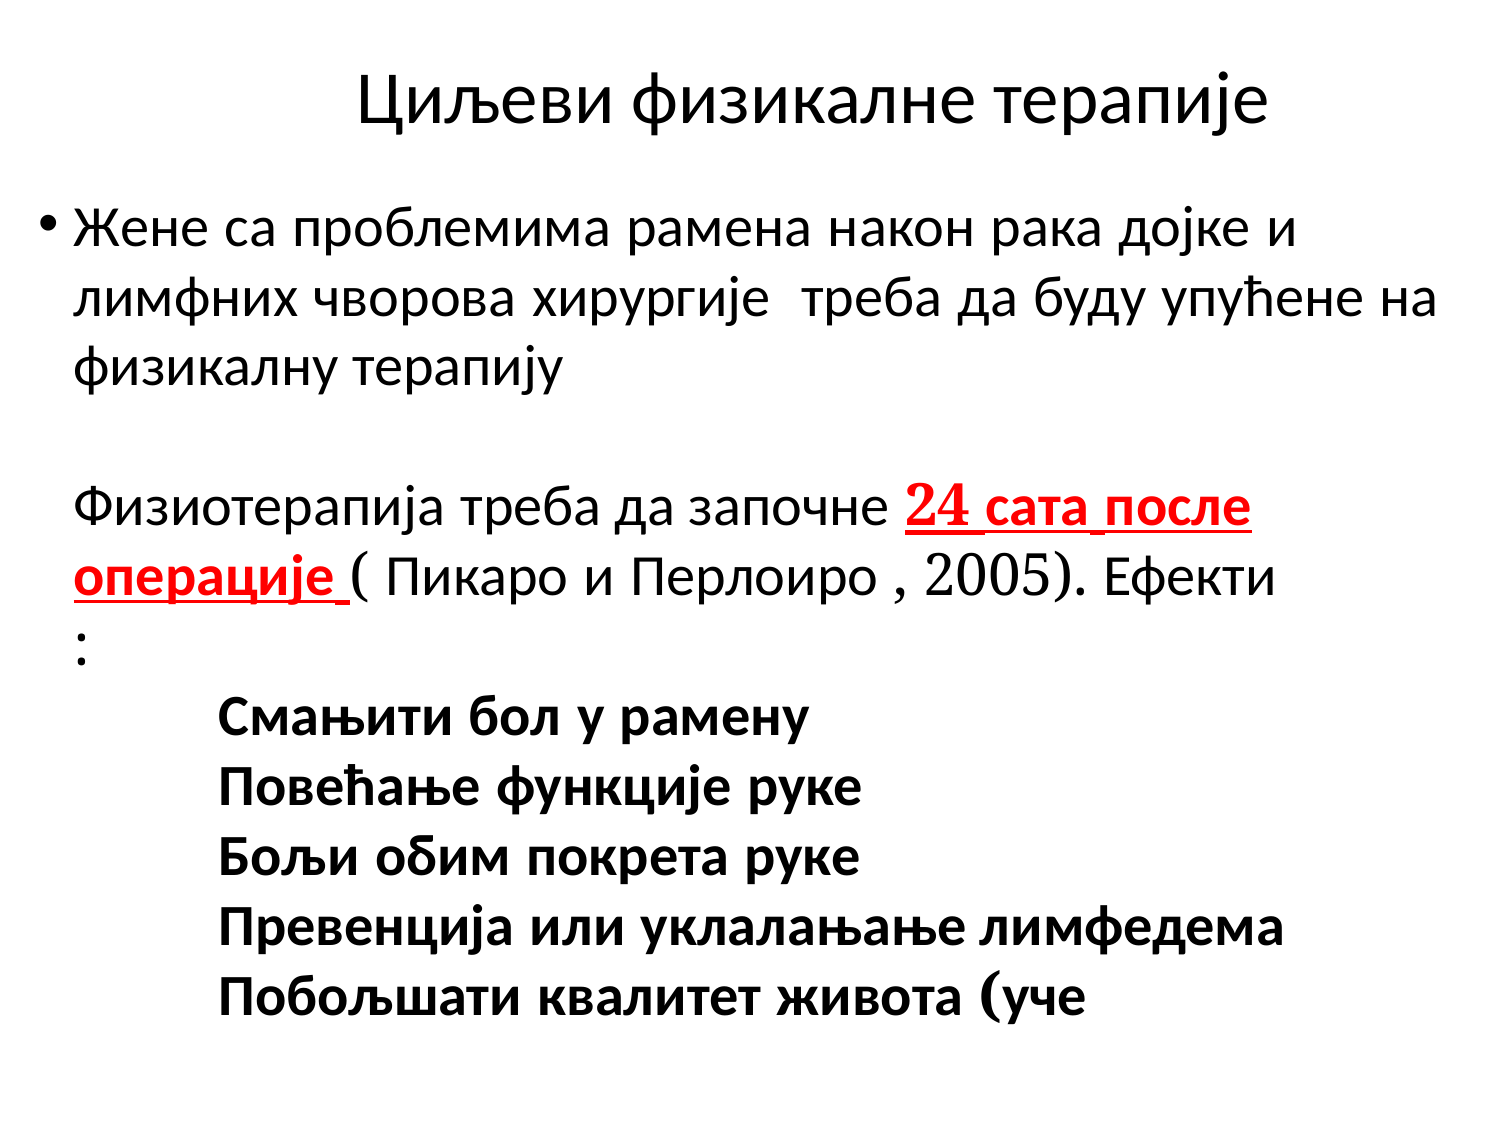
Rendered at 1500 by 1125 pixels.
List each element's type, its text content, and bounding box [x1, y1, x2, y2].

text_box Жене са проблемима рамена након рака дојке и лимфних чворова хирургије треба да буду упућене на физикалну терапију Физиотерапија треба да започне 24 сата после операције ( Пикаро и Перлоиро , 2005). Ефекти : Смањити бол у рамену Повећање функције руке Бољи обим покрета руке Превенција или уклалањање лимфедема Побољшати квалитет живота (уче [23, 180, 1475, 1035]
title Циљеви физикалне терапије [112, 0, 1463, 180]
